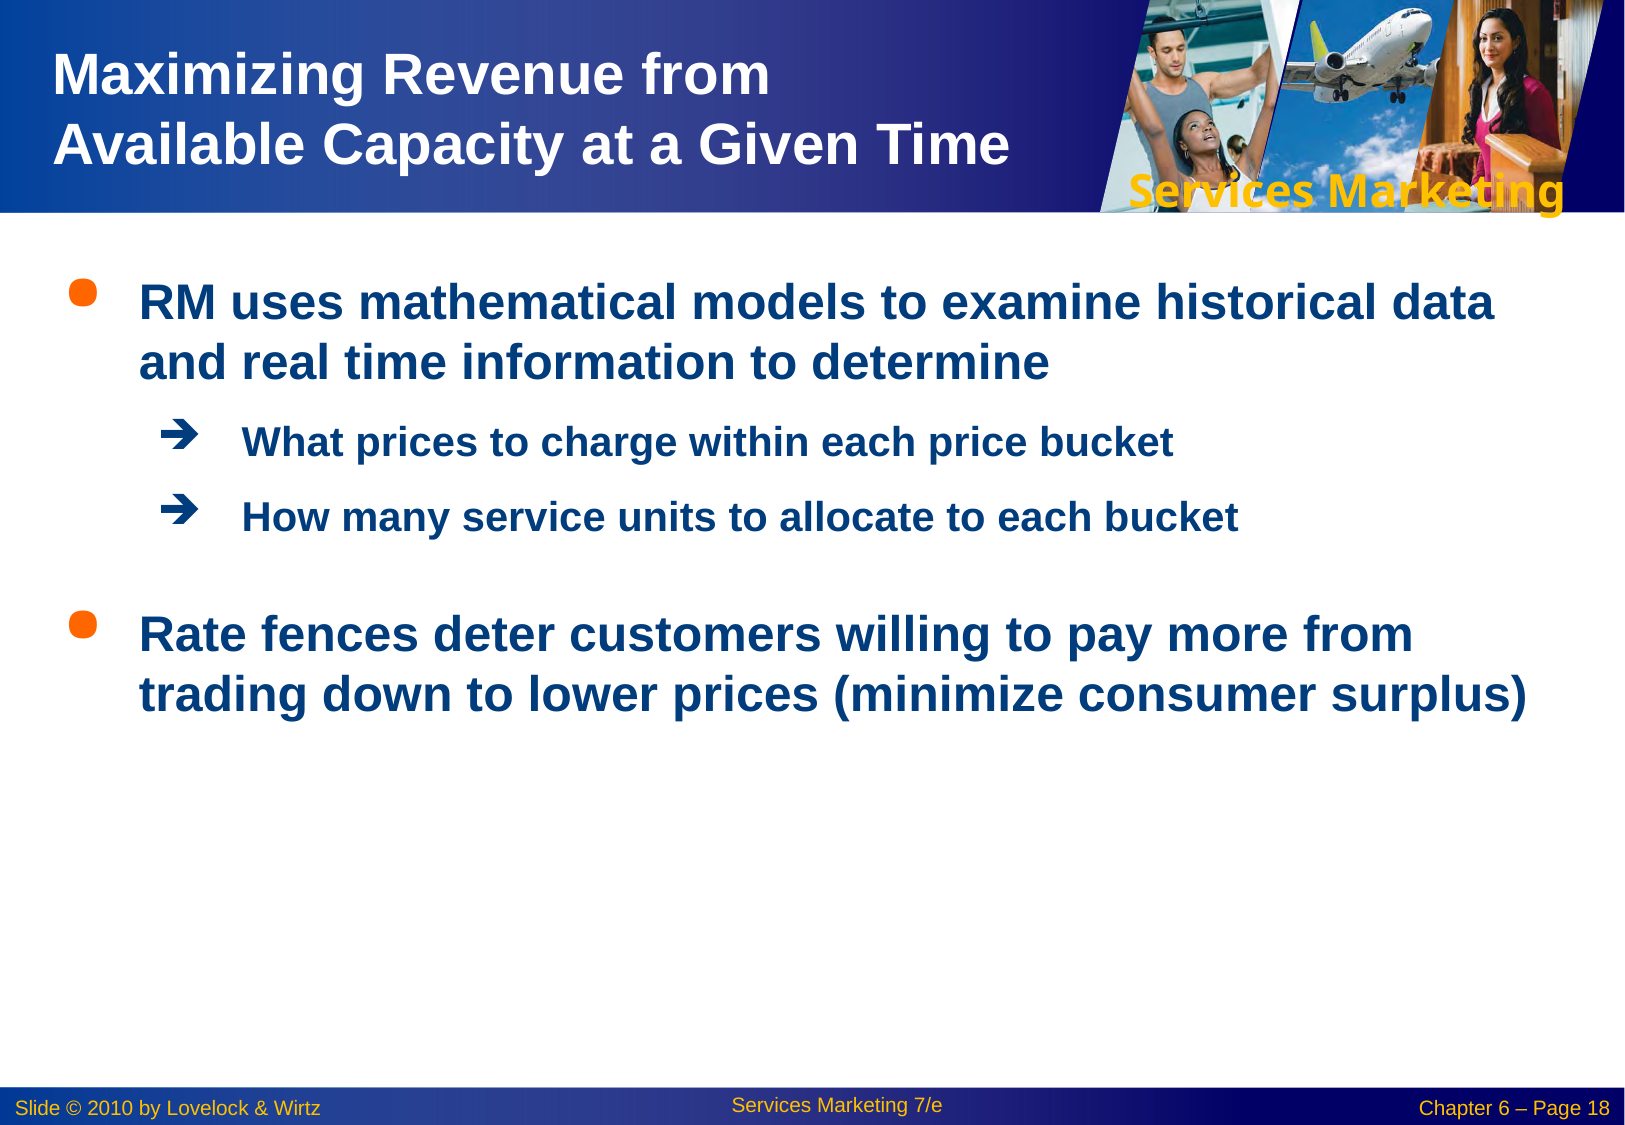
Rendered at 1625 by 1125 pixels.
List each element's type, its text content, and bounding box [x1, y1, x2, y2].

picture [1162, 186, 1172, 192]
picture [1546, 187, 1556, 202]
title Maximizing Revenue from Available Capacity at a Given Time [36, 37, 1088, 176]
picture [1100, 0, 1604, 213]
list RM uses mathematical models to examine historical data and real time information to determine What prices to charge within each price bucket How many service units to allocate to each bucket Rate fences deter customers willing to pay more from trading down to lower prices (minimize consumer surplus) [49, 261, 1588, 1051]
